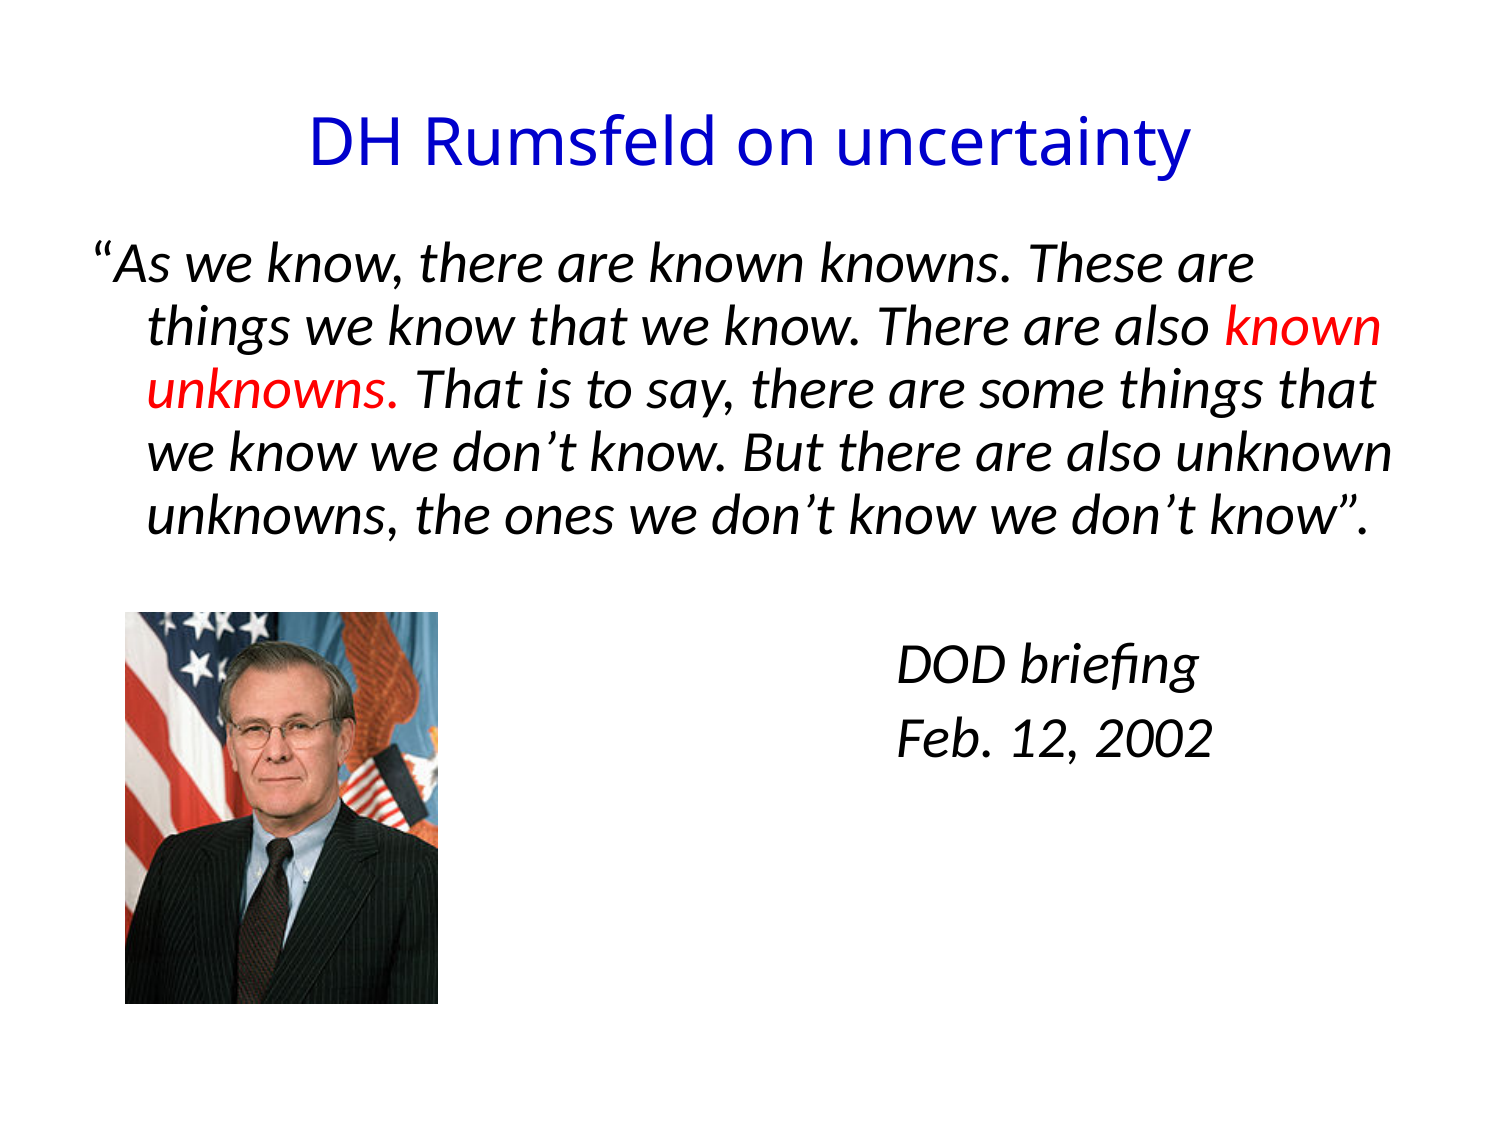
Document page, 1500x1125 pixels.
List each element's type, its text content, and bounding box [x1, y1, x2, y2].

list “As we know, there are known knowns. These are things we know that we know. There are also known unknowns. That is to say, there are some things that we know we don’t know. But there are also unknown unknowns, the ones we don’t know we don’t know”. DOD briefing Feb. 12, 2002 [75, 233, 1425, 1013]
picture [124, 612, 438, 1004]
title DH Rumsfeld on uncertainty [75, 45, 1425, 233]
